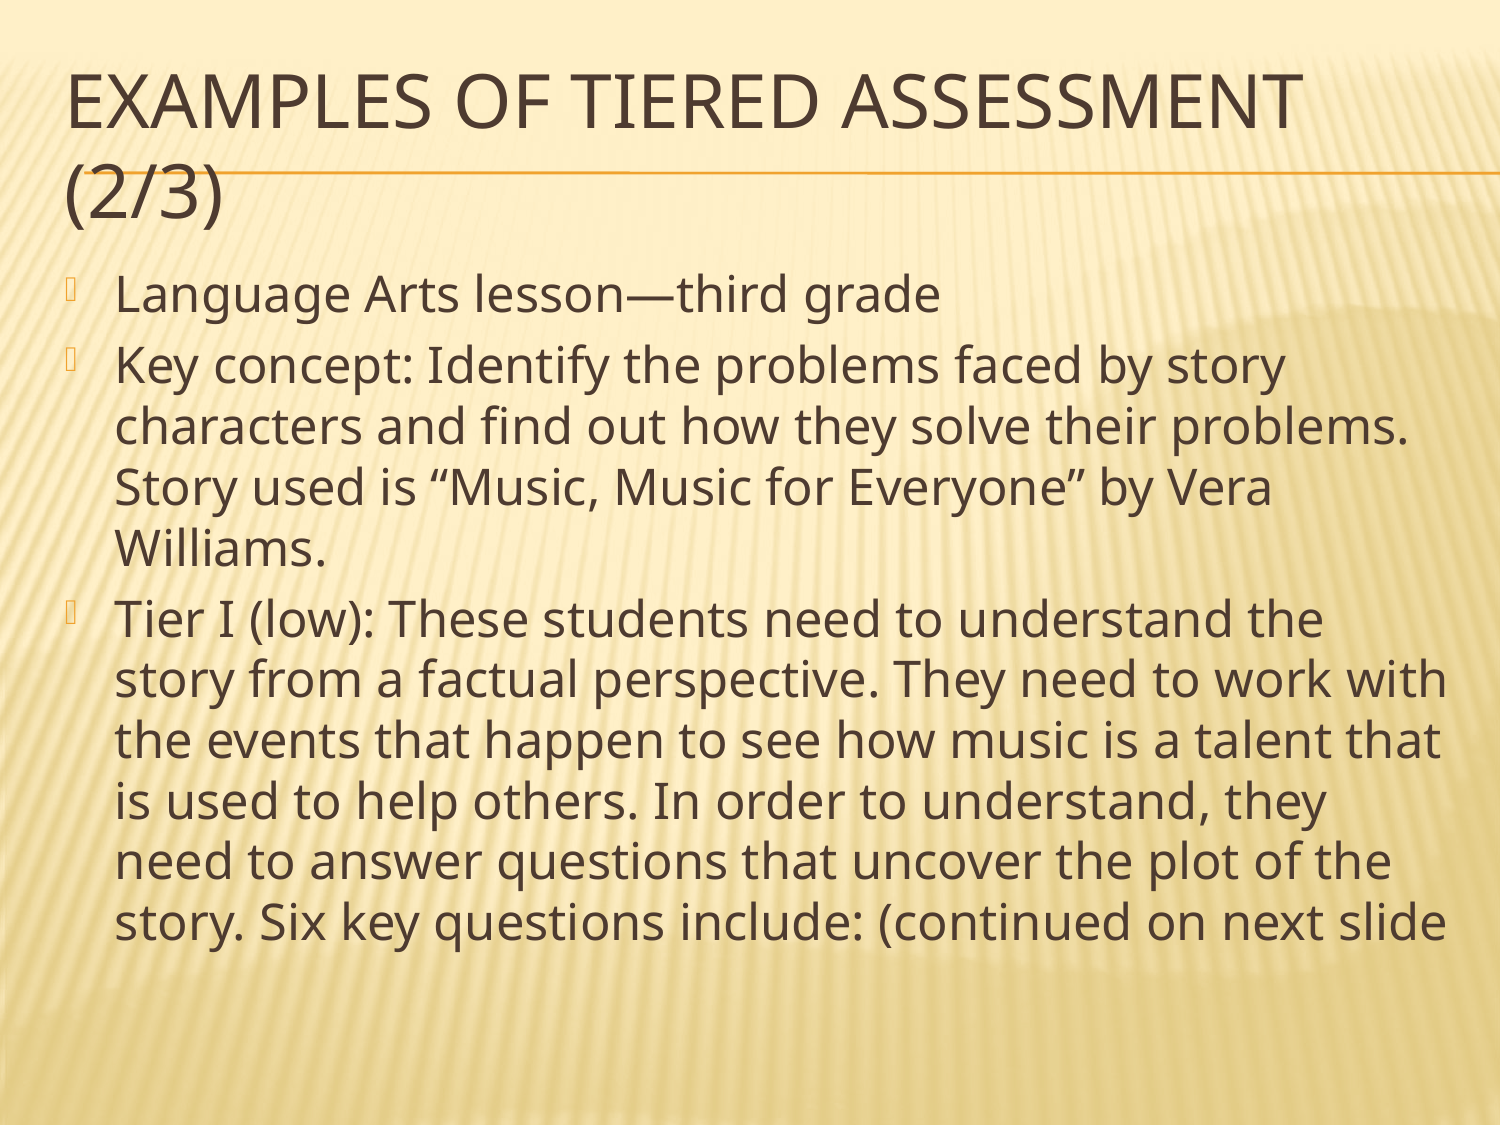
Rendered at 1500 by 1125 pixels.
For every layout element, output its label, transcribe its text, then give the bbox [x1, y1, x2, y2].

list Language Arts lesson—third grade Key concept: Identify the problems faced by story characters and find out how they solve their problems. Story used is “Music, Music for Everyone” by Vera Williams. Tier I (low): These students need to understand the story from a factual perspective. They need to work with the events that happen to see how music is a talent that is used to help others. In order to understand, they need to answer questions that uncover the plot of the story. Six key questions include: (continued on next slide [50, 254, 1475, 998]
title Examples of tiered assessment (2/3) [50, 75, 1475, 213]
